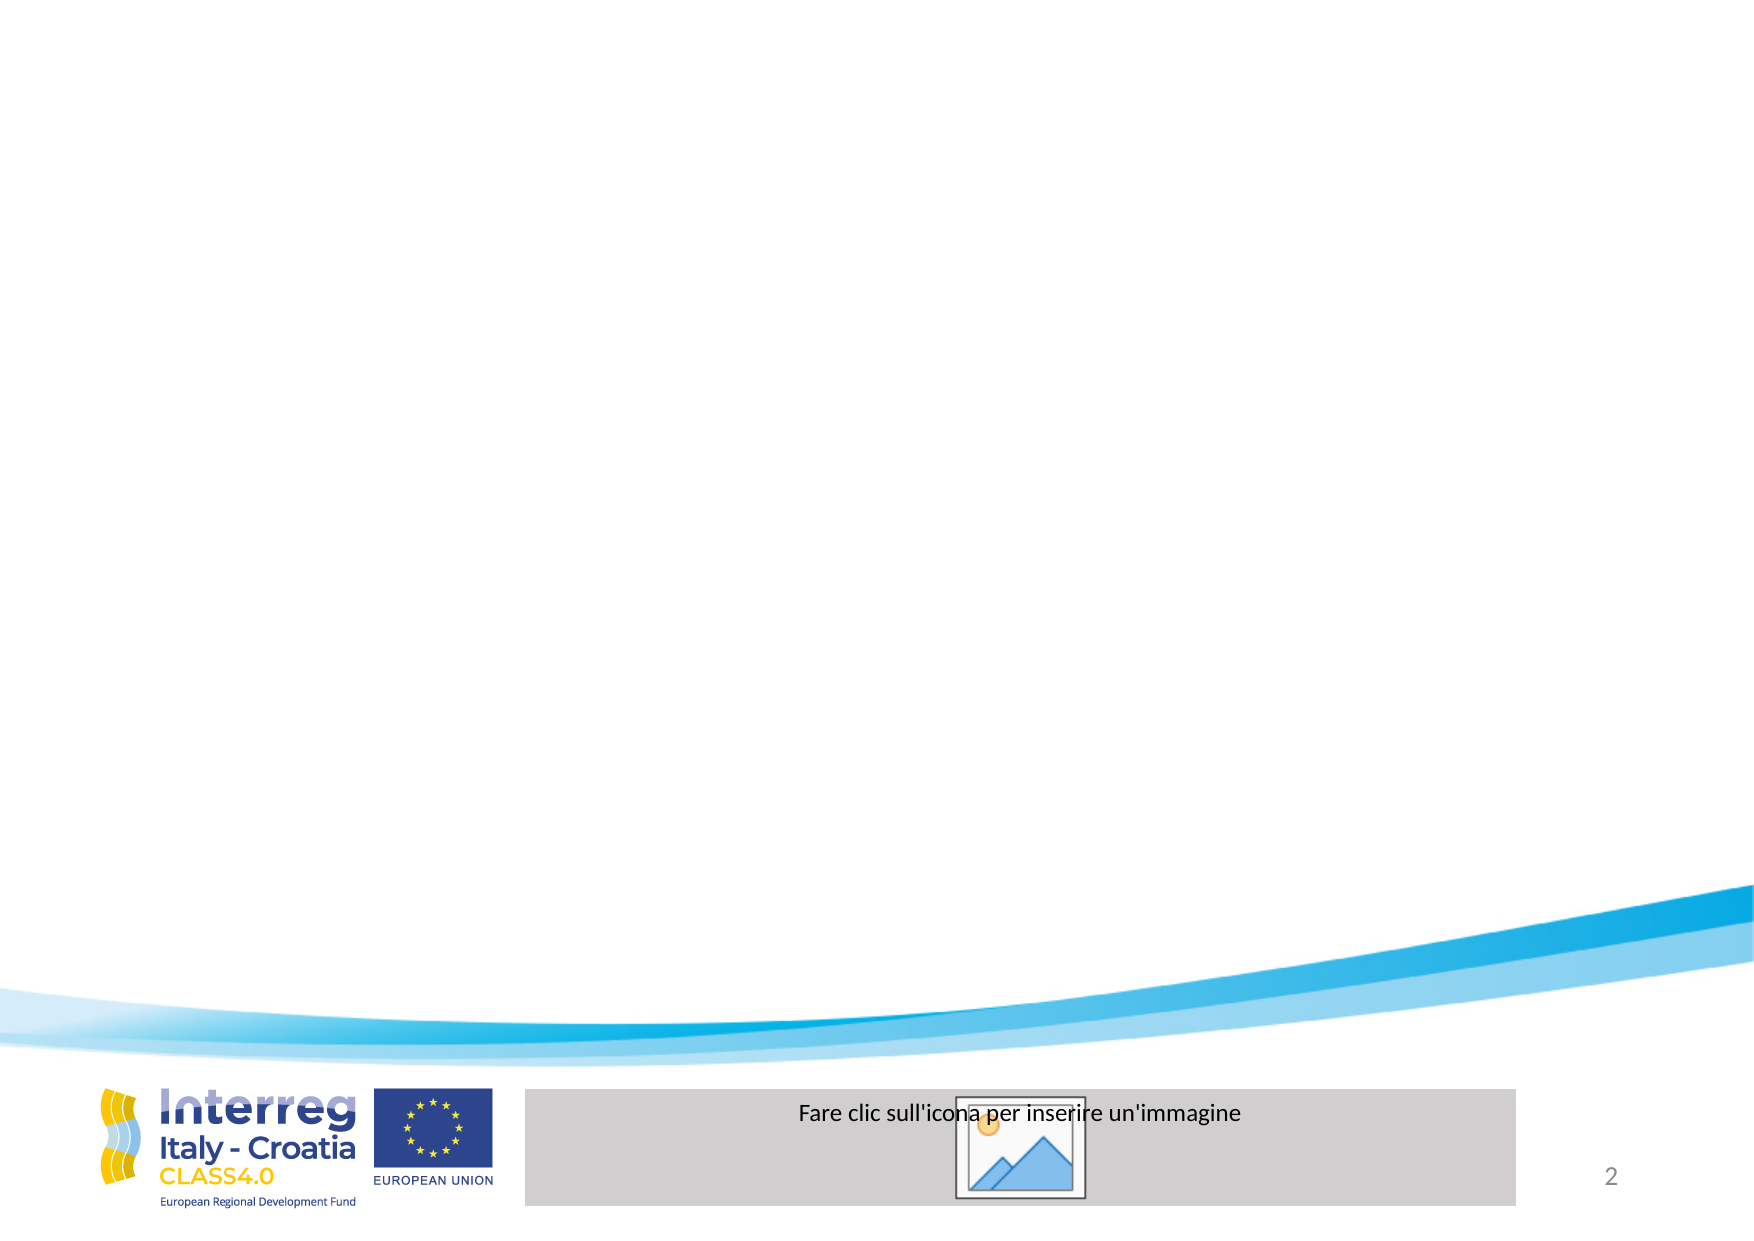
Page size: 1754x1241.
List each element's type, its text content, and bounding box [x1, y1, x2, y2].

slide_number 2 [1521, 1132, 1634, 1216]
picture [0, 884, 1754, 1218]
